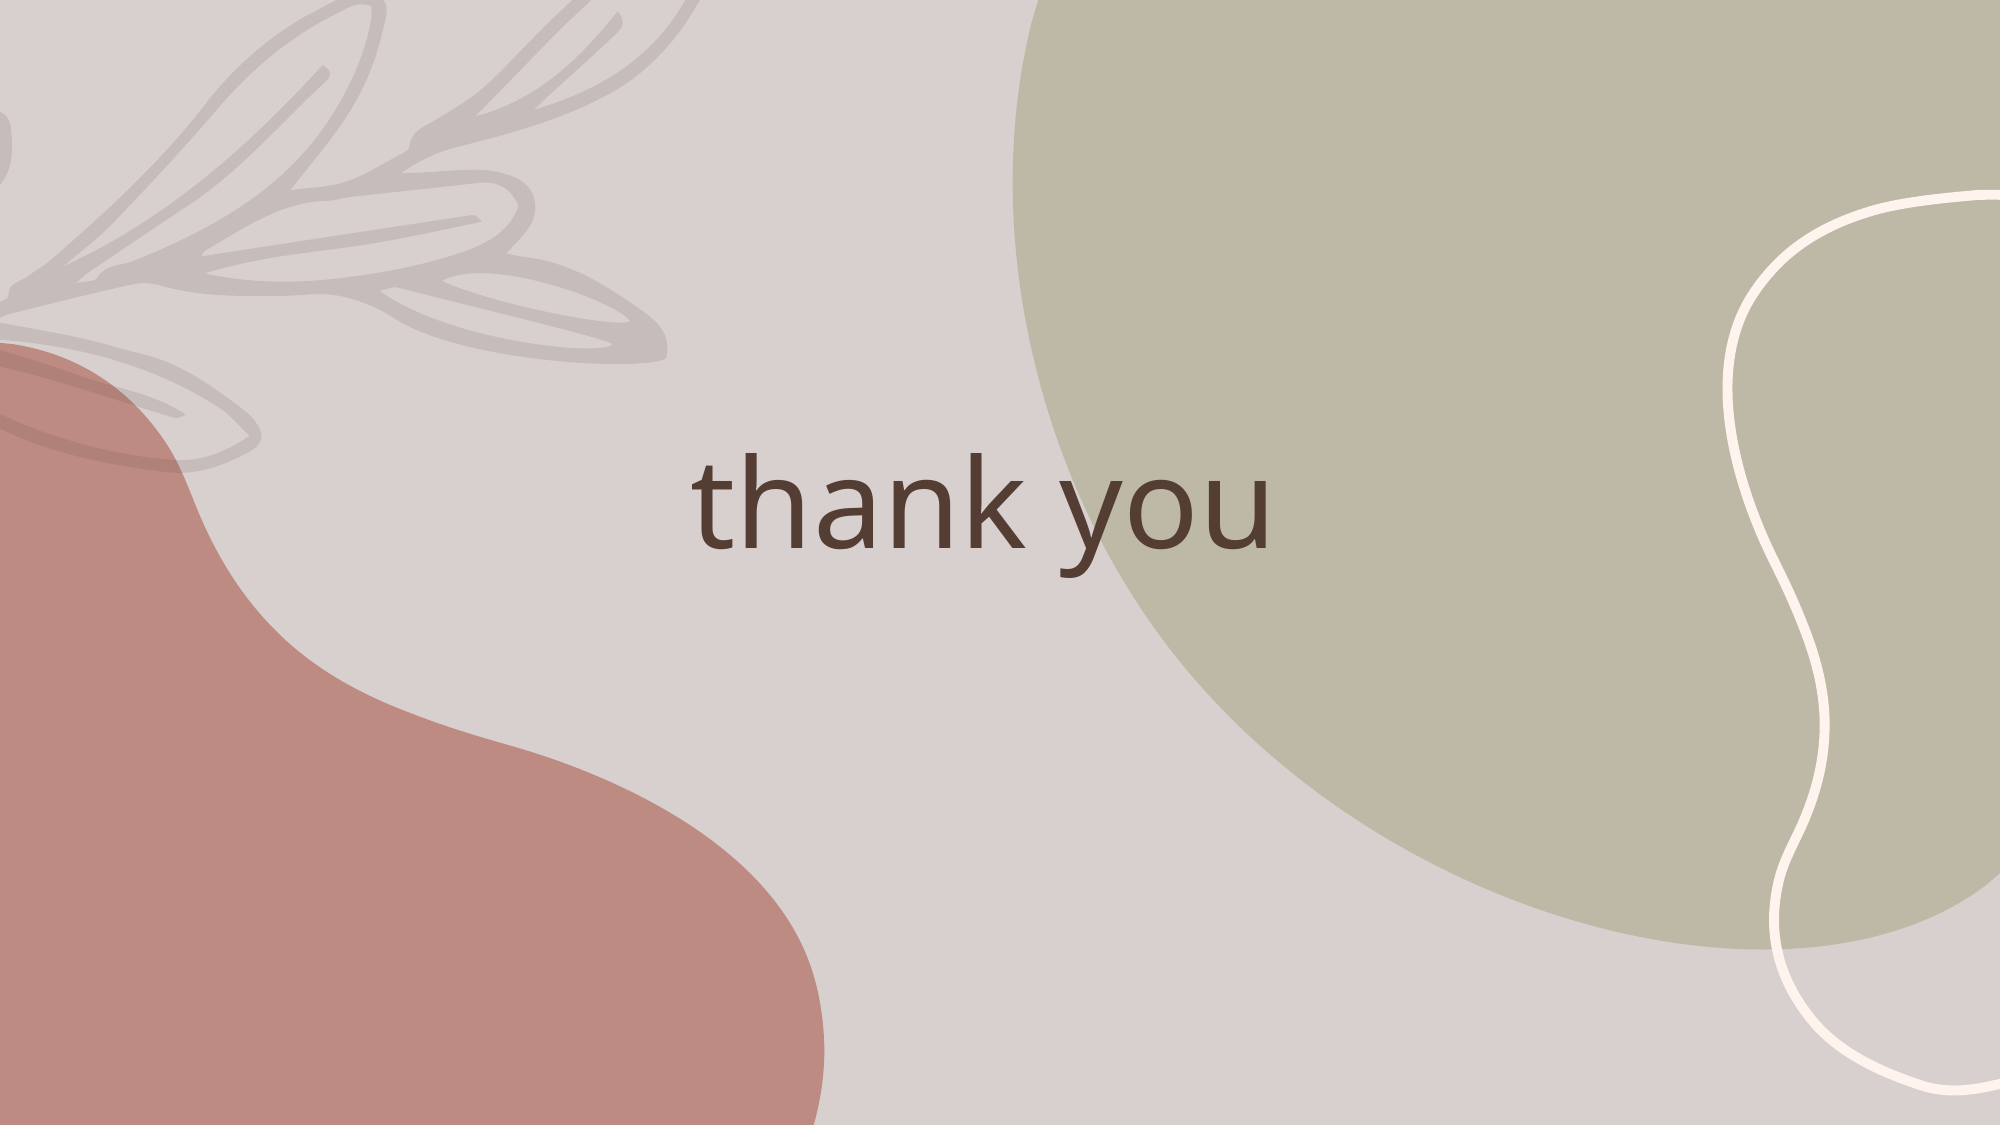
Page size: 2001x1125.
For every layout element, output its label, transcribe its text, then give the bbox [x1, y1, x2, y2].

title thank you [249, 191, 1750, 584]
